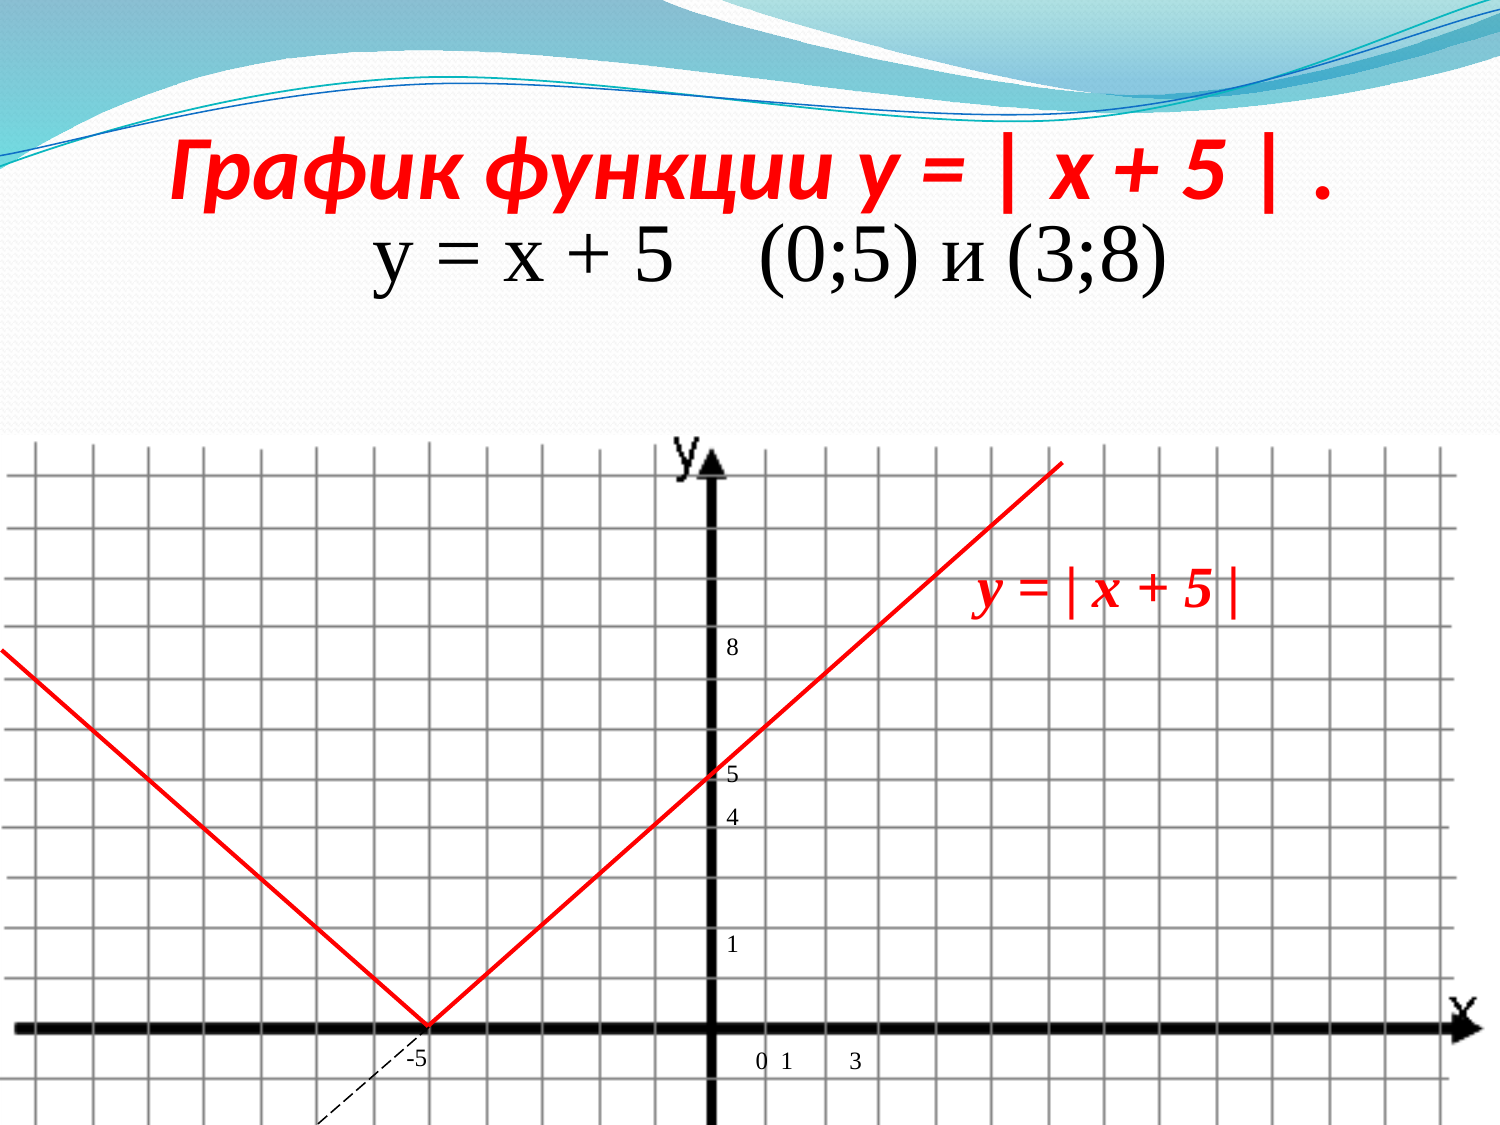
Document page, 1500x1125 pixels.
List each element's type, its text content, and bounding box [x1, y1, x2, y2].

title График функции y = | x + 5 | . [68, 0, 1437, 219]
list y = x + 5 (0;5) и (3;8) [322, 190, 1219, 434]
picture [0, 435, 1500, 1125]
